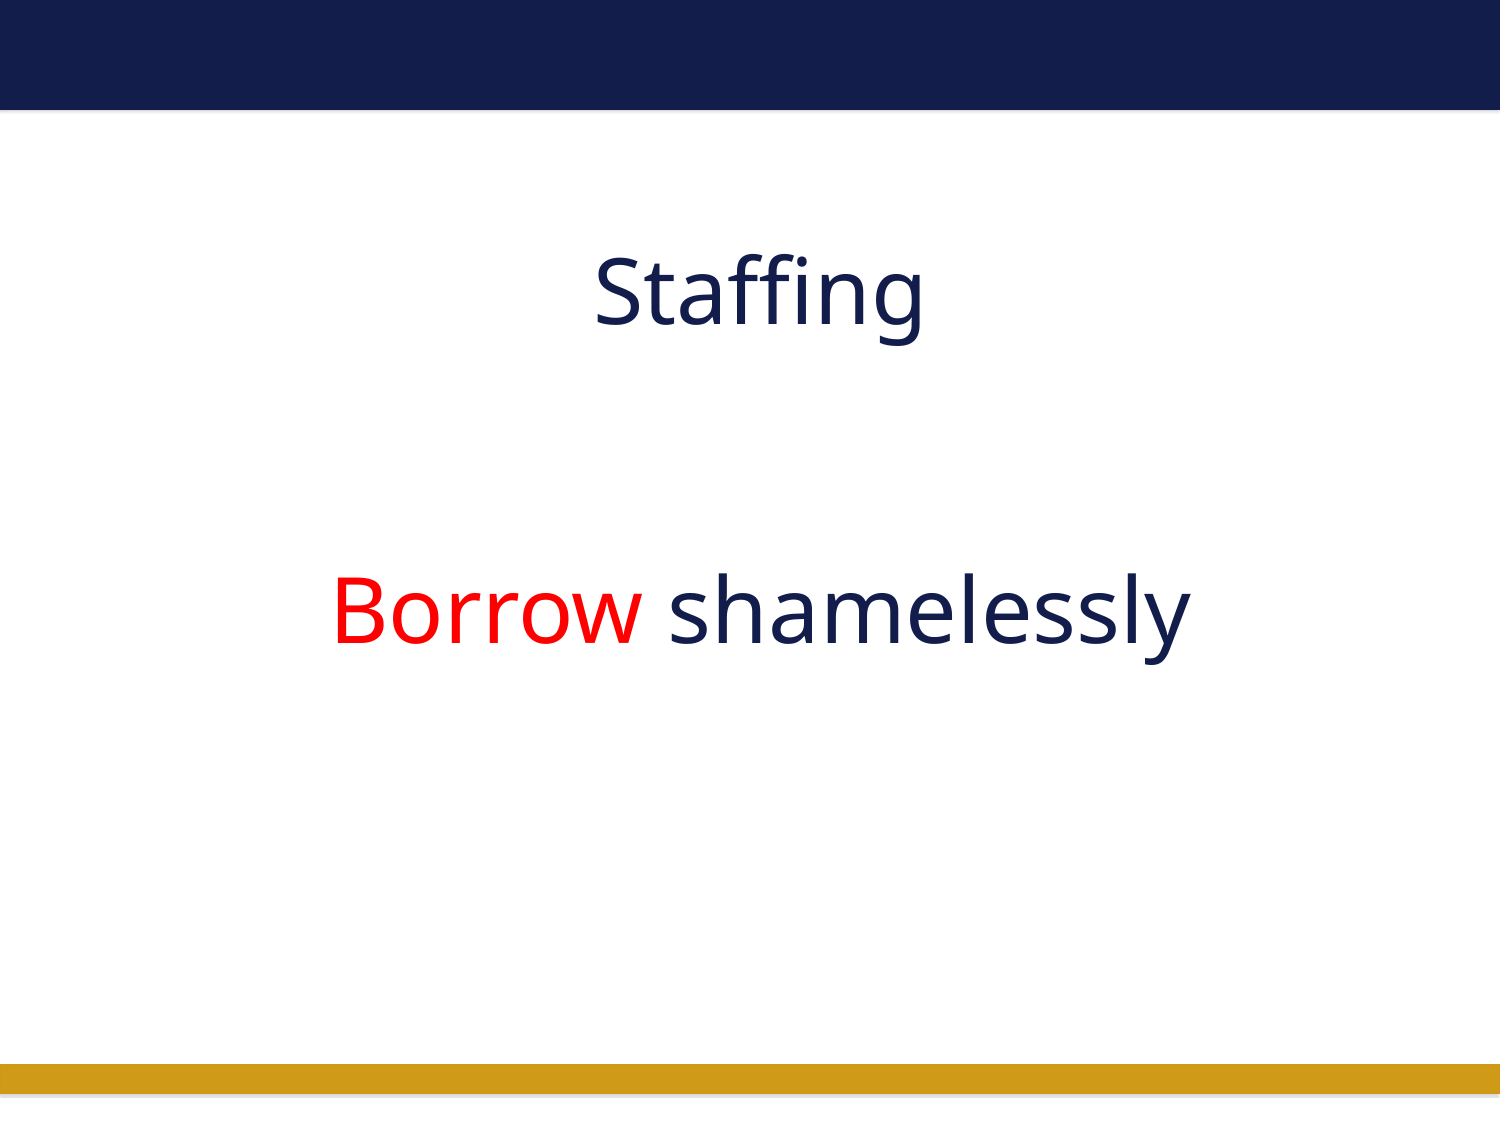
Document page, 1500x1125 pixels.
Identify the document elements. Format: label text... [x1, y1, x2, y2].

title Staffing [95, 173, 1425, 402]
list Borrow shamelessly [95, 544, 1425, 673]
